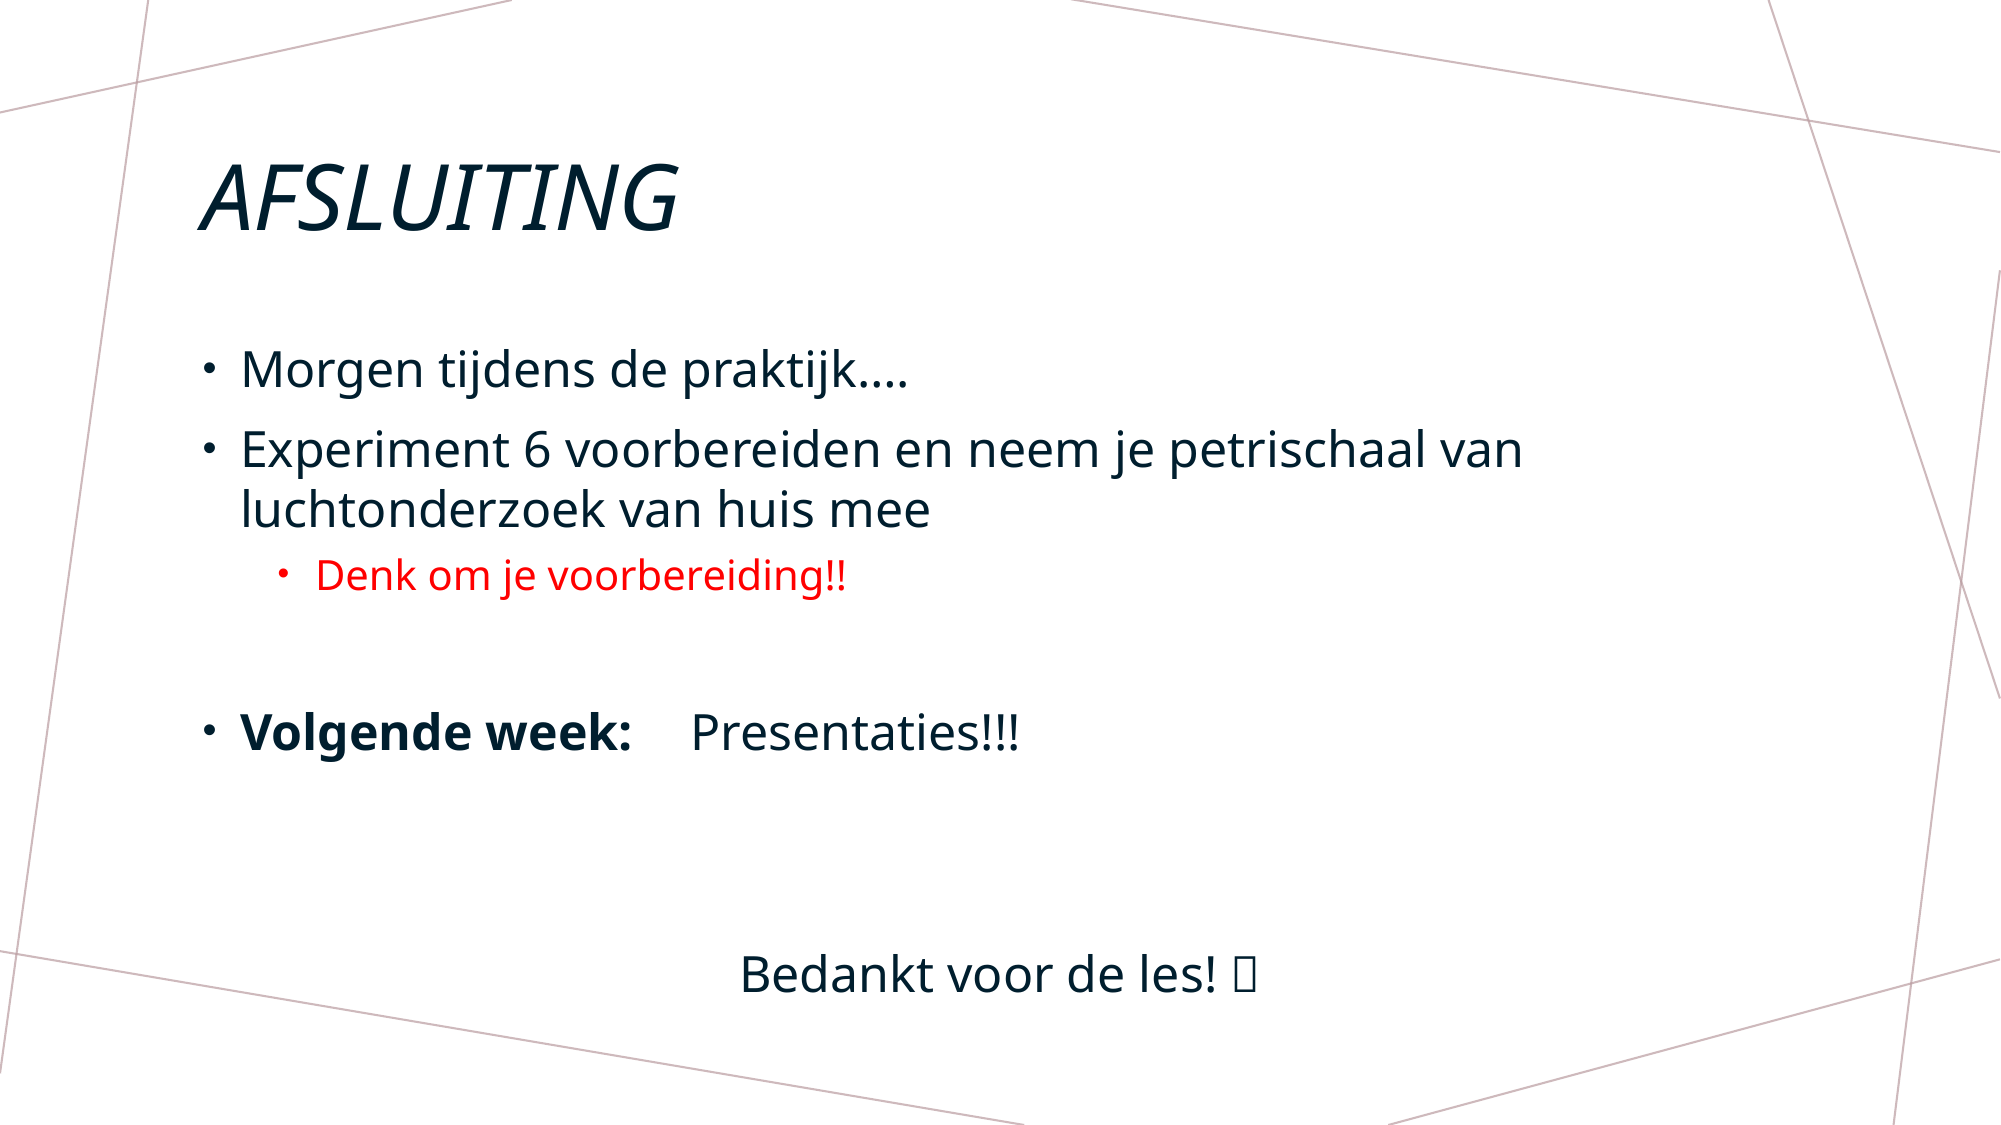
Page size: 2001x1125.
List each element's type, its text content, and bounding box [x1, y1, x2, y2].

list Morgen tijdens de praktijk…. Experiment 6 voorbereiden en neem je petrischaal van luchtonderzoek van huis mee Denk om je voorbereiding!! Volgende week: Presentaties!!! Bedankt voor de les!  [187, 329, 1813, 990]
title Afsluiting [187, 87, 1813, 315]
